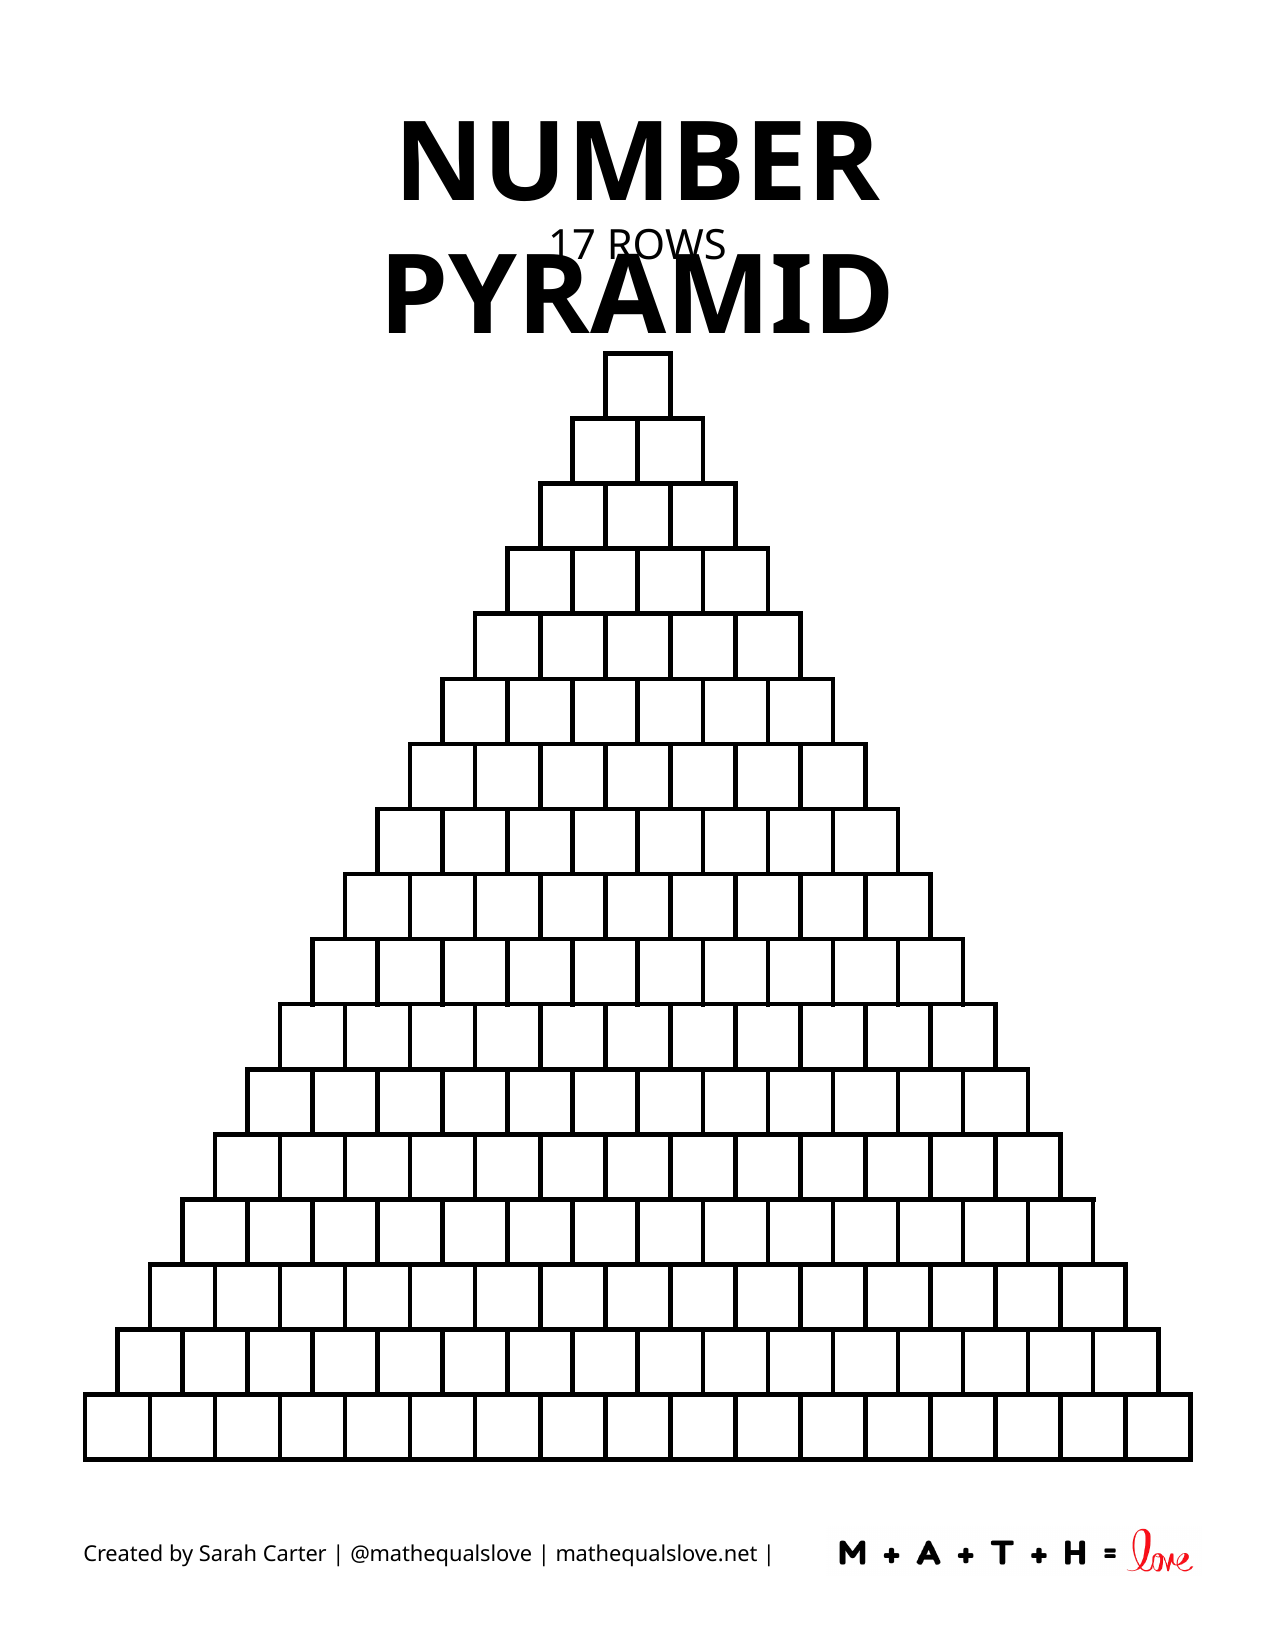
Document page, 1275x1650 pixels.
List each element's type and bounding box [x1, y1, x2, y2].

picture [826, 1525, 1203, 1577]
text_box [68, 1532, 826, 1574]
text_box [84, 83, 1191, 1460]
